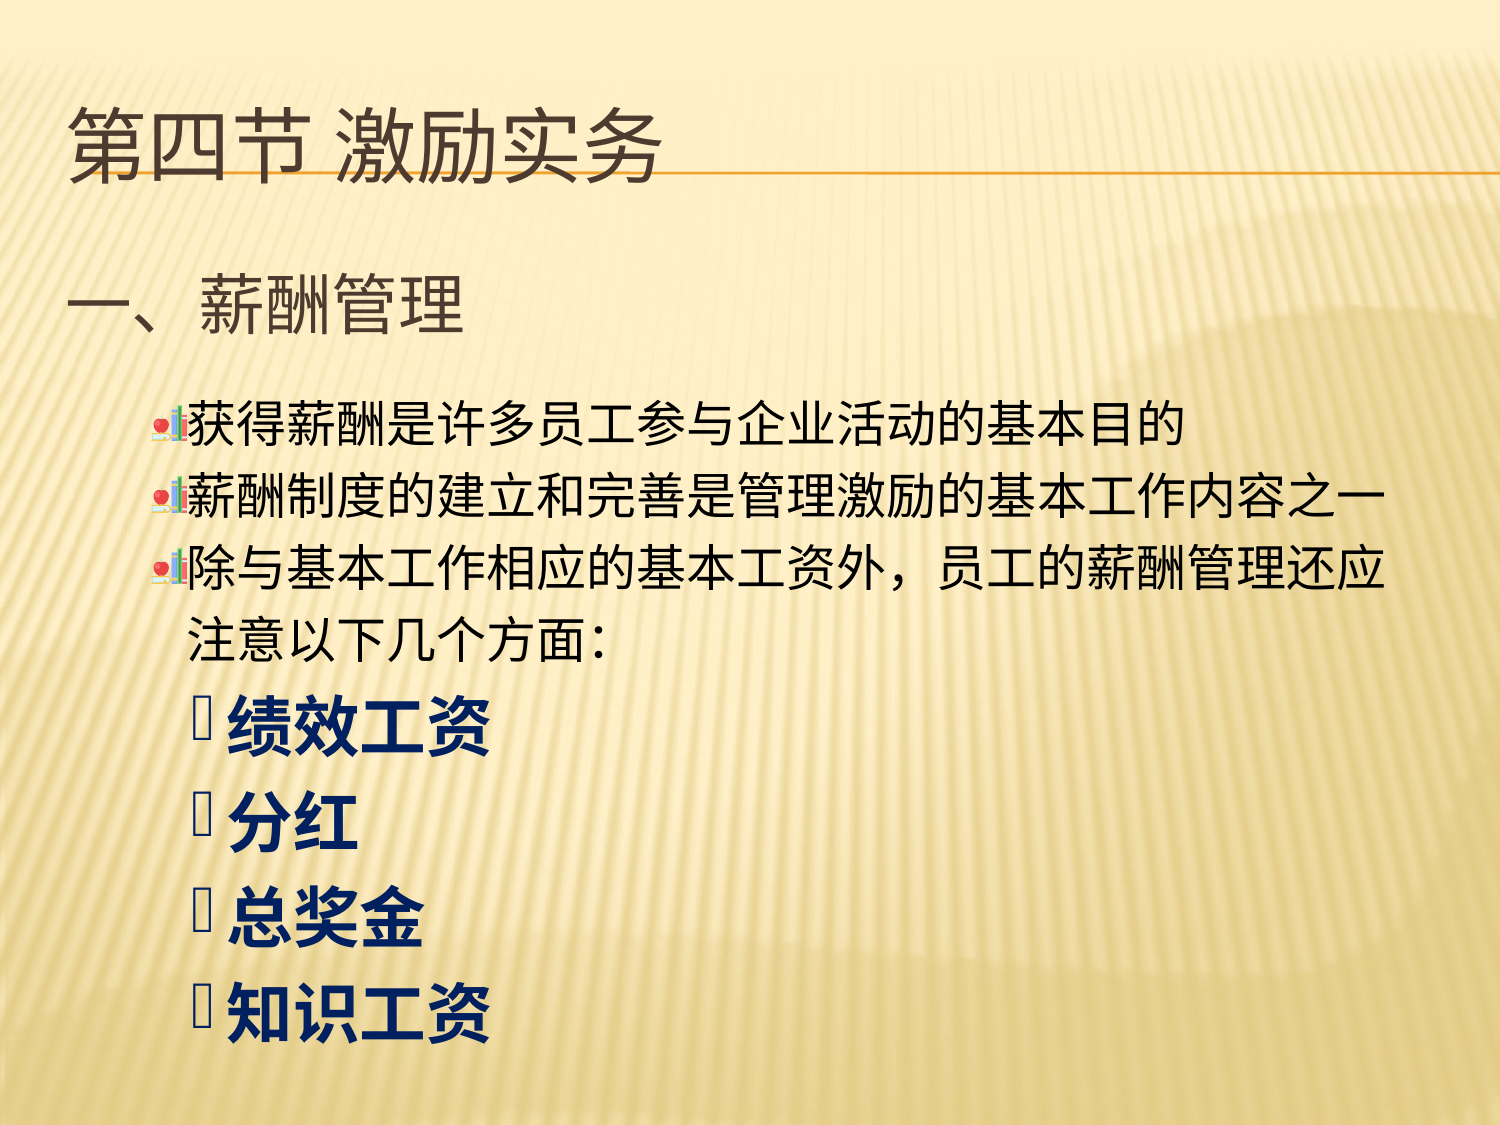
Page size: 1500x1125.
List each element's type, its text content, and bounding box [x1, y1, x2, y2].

picture [151, 548, 187, 584]
title 第四节 激励实务 [50, 75, 1475, 213]
list 一、薪酬管理 [49, 254, 1476, 998]
text_box 获得薪酬是许多员工参与企业活动的基本目的 薪酬制度的建立和完善是管理激励的基本工作内容之一 除与基本工作相应的基本工资外，员工的薪酬管理还应注意以下几个方面： 绩效工资 分红 总奖金 知识工资 [136, 373, 1421, 1060]
picture [151, 476, 187, 513]
picture [151, 405, 187, 441]
